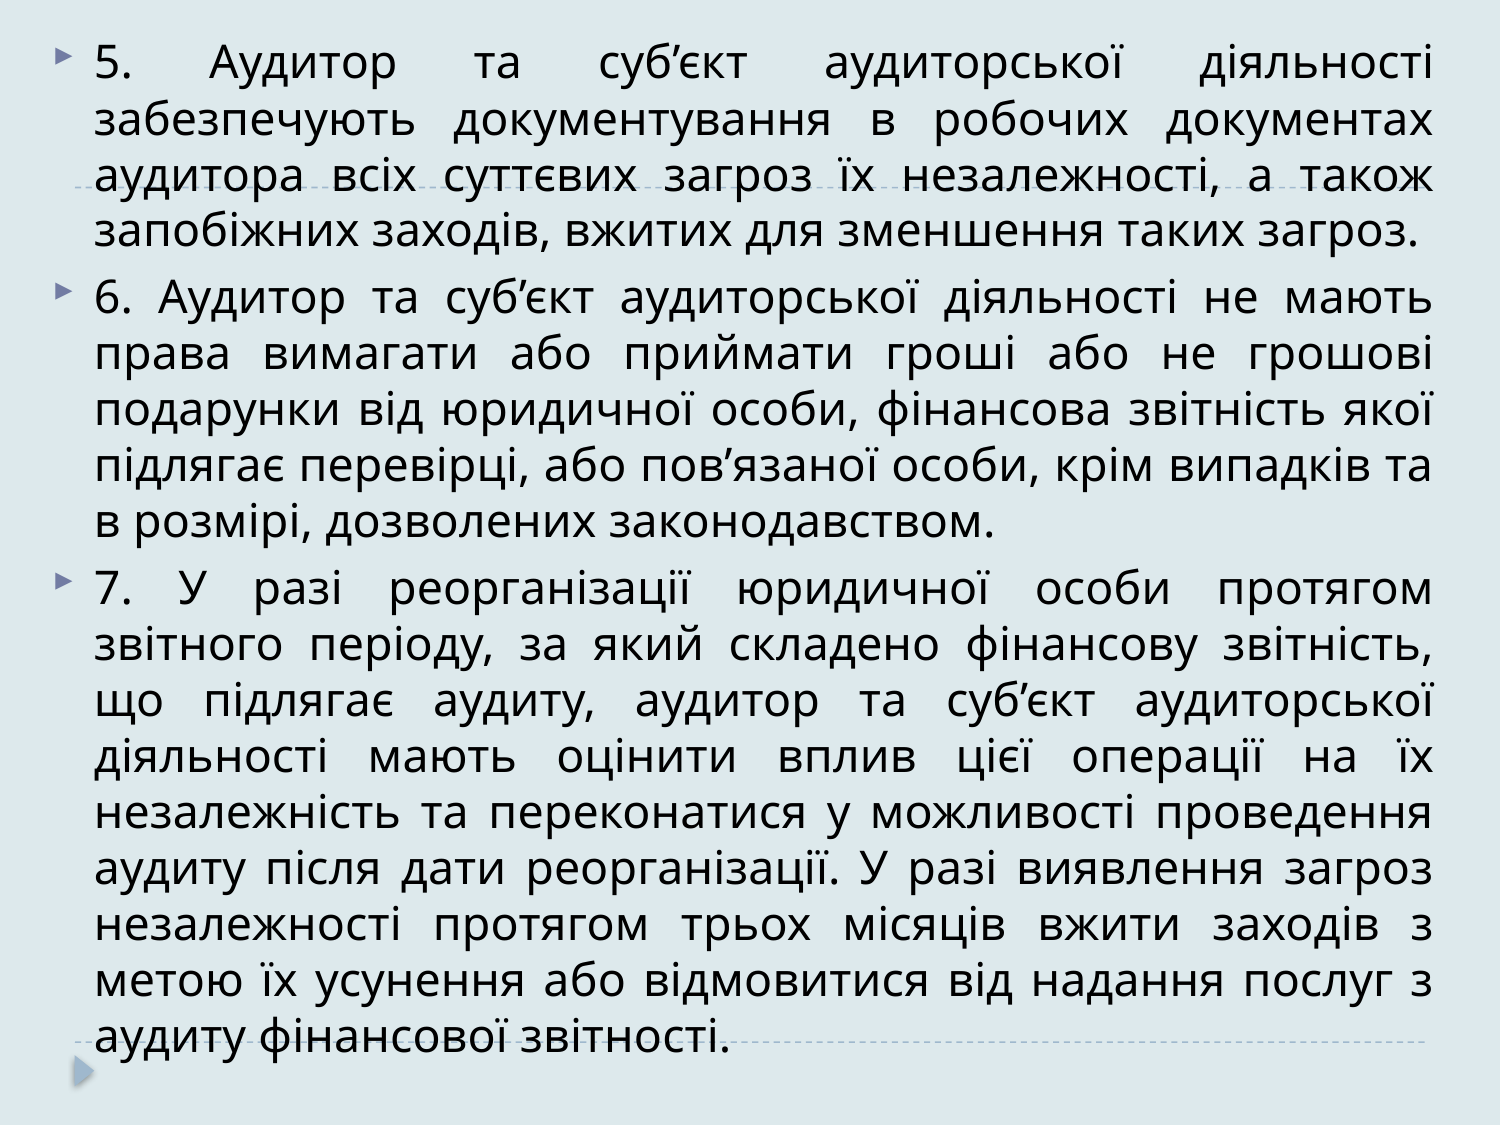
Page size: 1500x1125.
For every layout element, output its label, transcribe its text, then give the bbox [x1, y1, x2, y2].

list 5. Аудитор та суб’єкт аудиторської діяльності забезпечують документування в робочих документах аудитора всіх суттєвих загроз їх незалежності, а також запобіжних заходів, вжитих для зменшення таких загроз. 6. Аудитор та суб’єкт аудиторської діяльності не мають права вимагати або приймати гроші або не грошові подарунки від юридичної особи, фінансова звітність якої підлягає перевірці, або пов’язаної особи, крім випадків та в розмірі, дозволених законодавством. 7. У разі реорганізації юридичної особи протягом звітного періоду, за який складено фінансову звітність, що підлягає аудиту, аудитор та суб’єкт аудиторської діяльності мають оцінити вплив цієї операції на їх незалежність та переконатися у можливості проведення аудиту після дати реорганізації. У разі виявлення загроз незалежності протягом трьох місяців вжити заходів з метою їх усунення або відмовитися від надання послуг з аудиту фінансової звітності. [37, 24, 1450, 1088]
